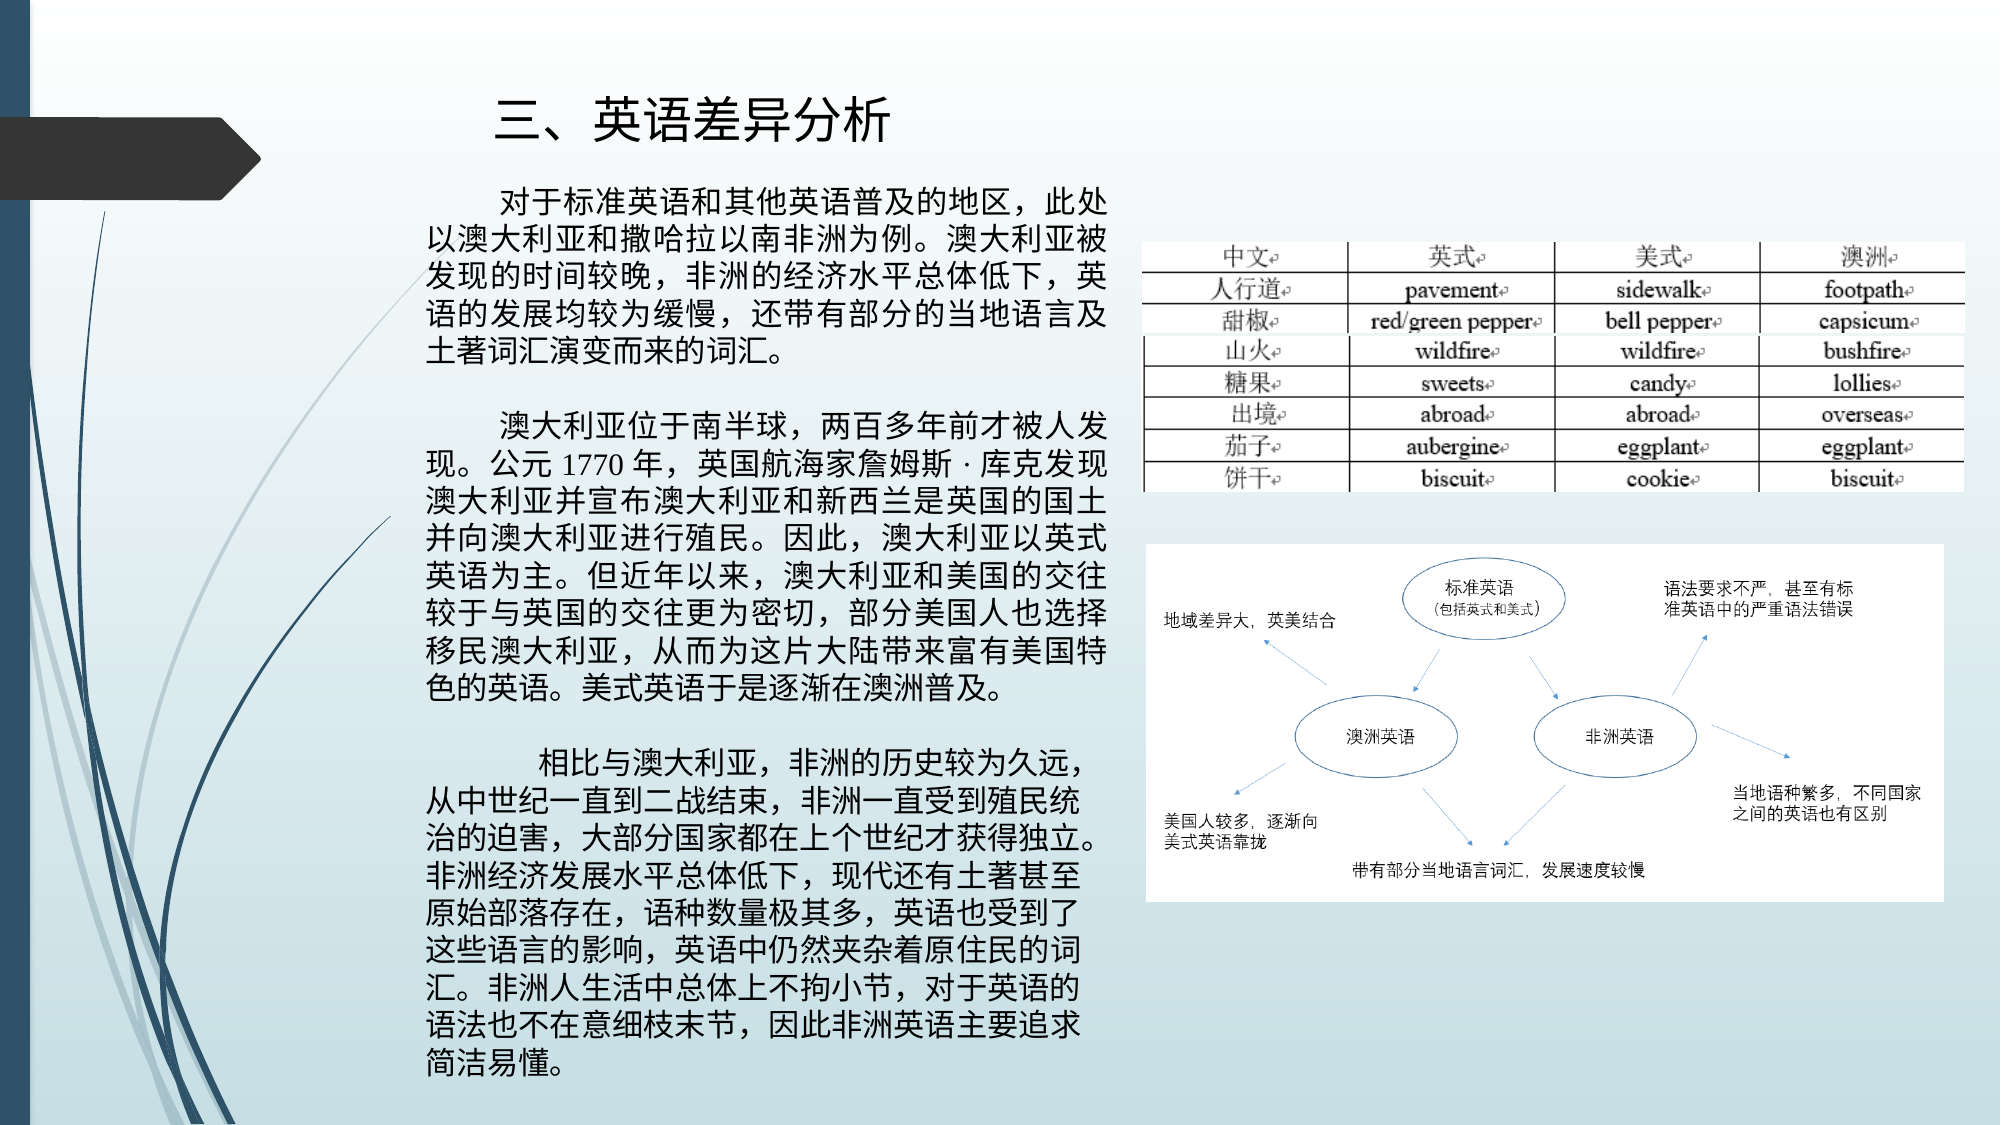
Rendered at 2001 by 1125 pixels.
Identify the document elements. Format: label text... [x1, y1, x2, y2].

text_box 对于标准英语和其他英语普及的地区，此处以澳大利亚和撒哈拉以南非洲为例。澳大利亚被发现的时间较晚，非洲的经济水平总体低下，英语的发展均较为缓慢，还带有部分的当地语言及土著词汇演变而来的词汇。 澳大利亚位于南半球，两百多年前才被人发现。公元1770年，英国航海家詹姆斯·库克发现澳大利亚并宣布澳大利亚和新西兰是英国的国土并向澳大利亚进行殖民。因此，澳大利亚以英式英语为主。但近年以来，澳大利亚和美国的交往较于与英国的交往更为密切，部分美国人也选择移民澳大利亚，从而为这片大陆带来富有美国特色的英语。美式英语于是逐渐在澳洲普及。 相比与澳大利亚，非洲的历史较为久远，从中世纪一直到二战结束，非洲一直受到殖民统治的迫害，大部分国家都在上个世纪才获得独立。非洲经济发展水平总体低下，现代还有土著甚至原始部落存在，语种数量极其多，英语也受到了这些语言的影响，英语中仍然夹杂着原住民的词汇。非洲人生活中总体上不拘小节，对于英语的语法也不在意细枝末节，因此非洲英语主要追求简洁易懂。 [410, 174, 1123, 1088]
picture [1146, 544, 1944, 902]
text_box 三、英语差异分析 [477, 81, 1187, 156]
picture [1141, 242, 1965, 334]
picture [1141, 335, 1964, 492]
